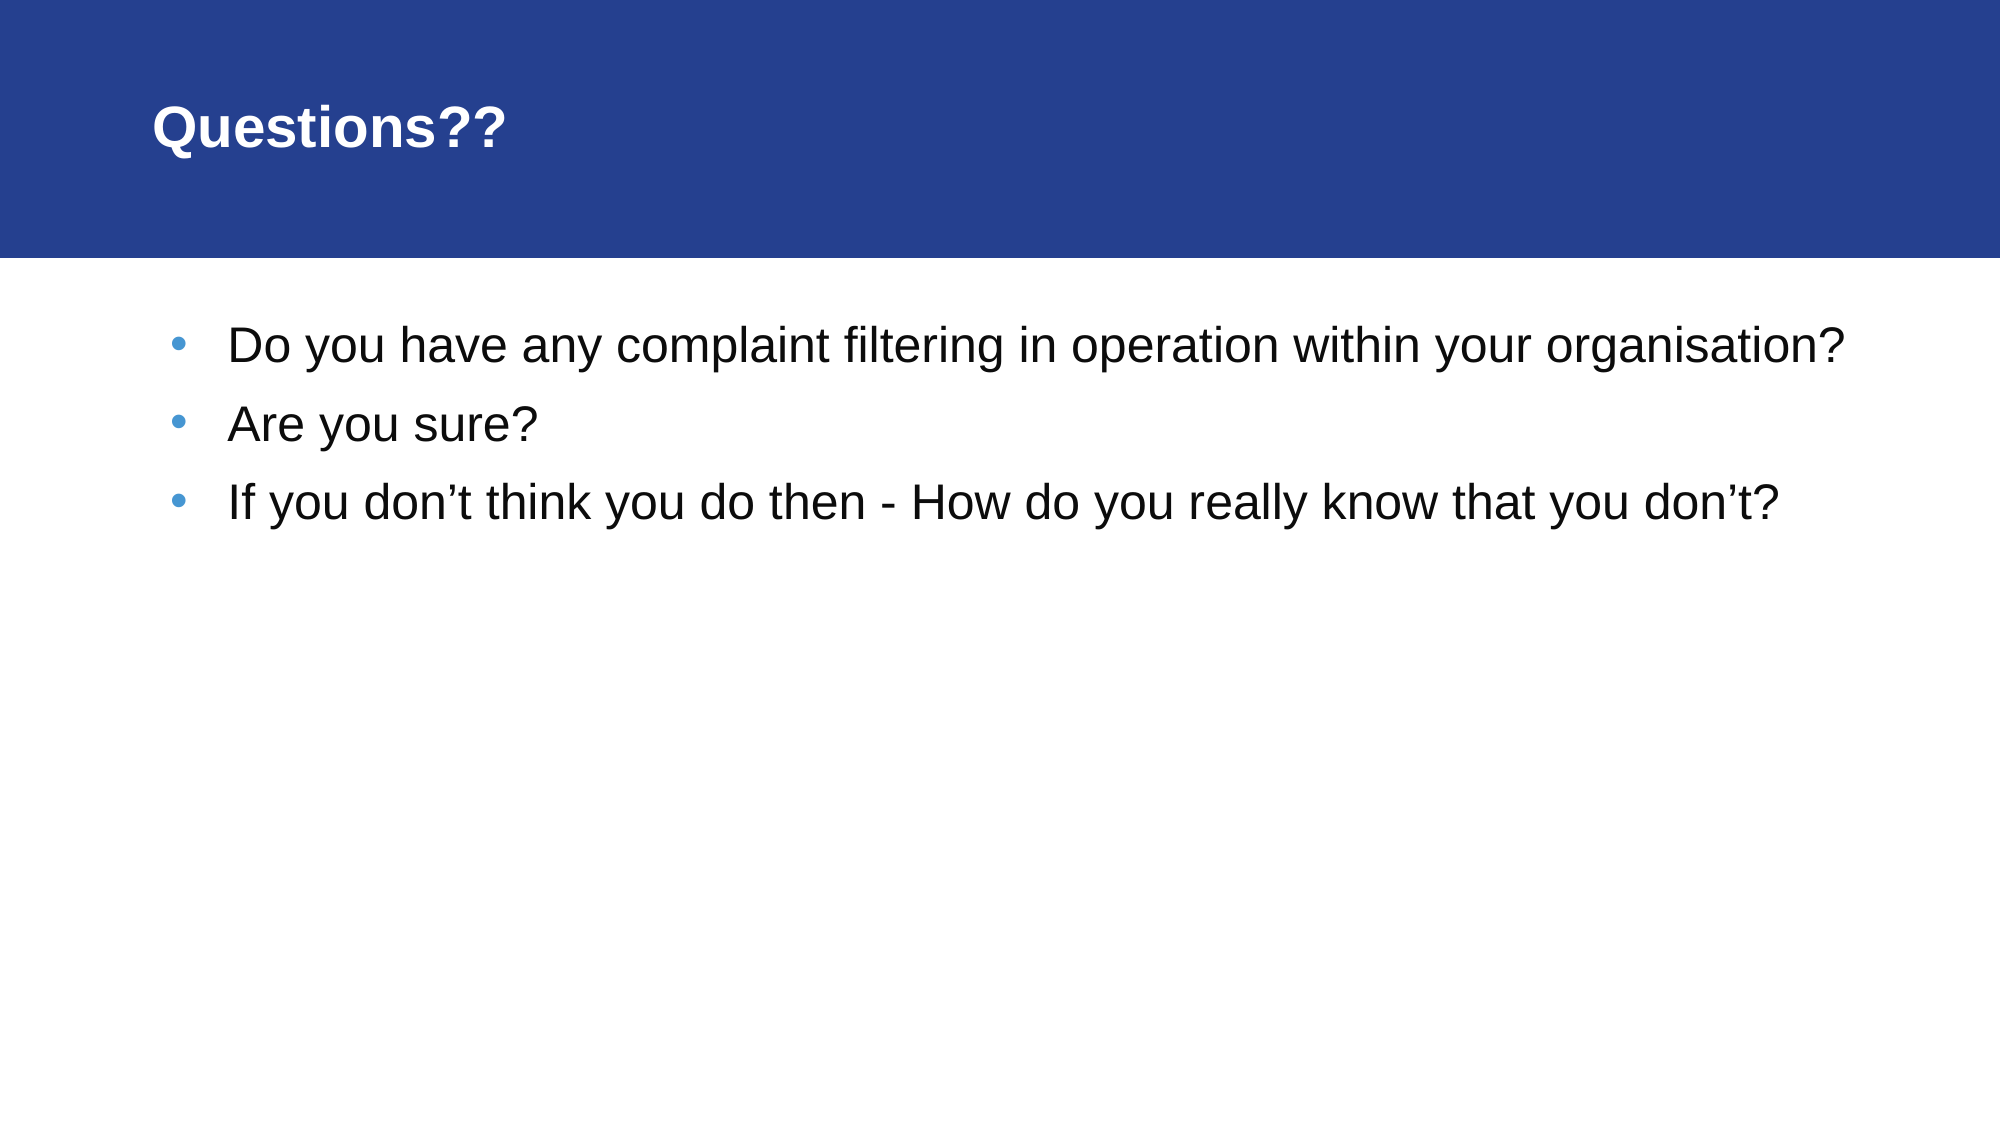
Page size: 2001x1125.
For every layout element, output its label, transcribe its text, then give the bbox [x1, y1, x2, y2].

list Do you have any complaint filtering in operation within your organisation? Are you sure? If you don’t think you do then - How do you really know that you don’t? [137, 299, 1863, 1025]
title Questions?? [137, 20, 1863, 238]
